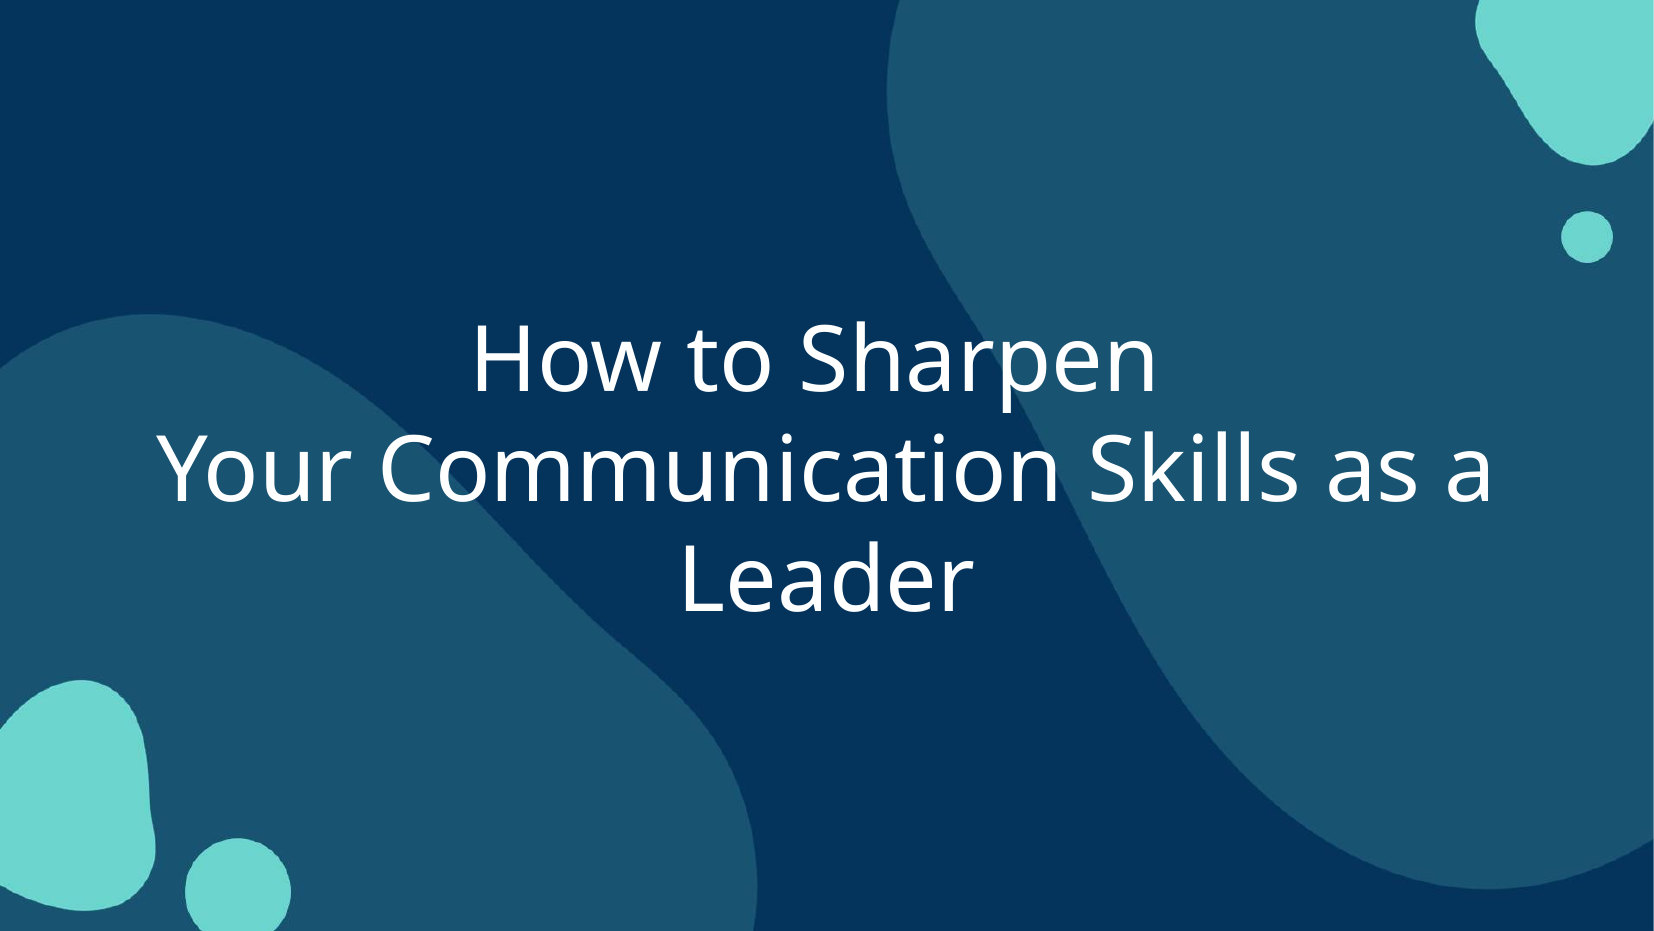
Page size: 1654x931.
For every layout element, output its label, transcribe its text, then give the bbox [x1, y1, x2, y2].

subtitle How to Sharpen Your Communication Skills as a Leader [82, 105, 1571, 825]
picture [0, 0, 1654, 931]
